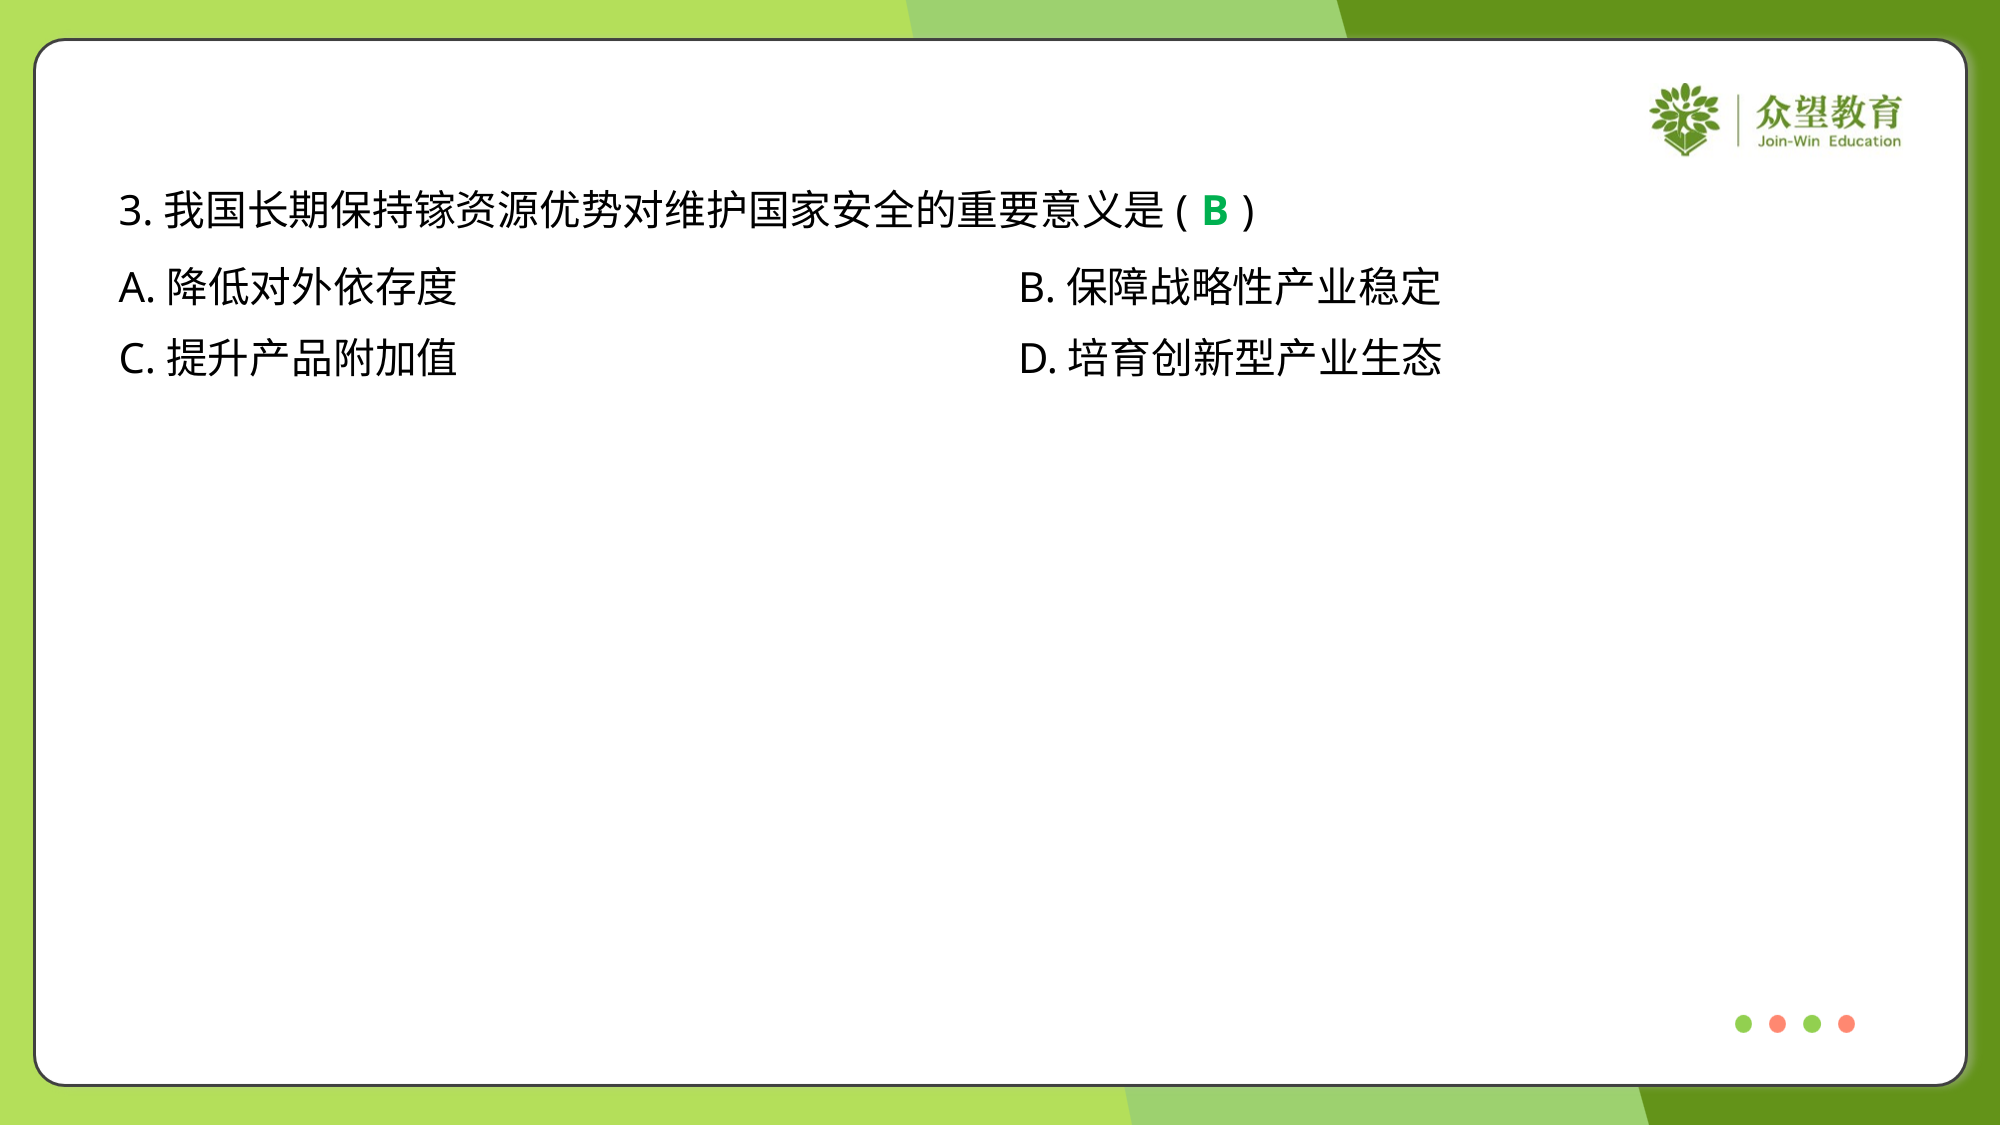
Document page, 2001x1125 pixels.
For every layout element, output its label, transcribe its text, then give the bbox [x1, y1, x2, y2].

text_box B [1185, 158, 1245, 226]
text_box 3.我国长期保持镓资源优势对维护国家安全的重要意义是( ) [1245, 158, 1883, 226]
picture [0, 0, 2000, 1125]
text_box 3.我国长期保持镓资源优势对维护国家安全的重要意义是( ) [118, 158, 1185, 226]
text_box A.降低对外依存度 B.保障战略性产业稳定 C.提升产品附加值 D.培育创新型产业生态 [118, 235, 1883, 374]
